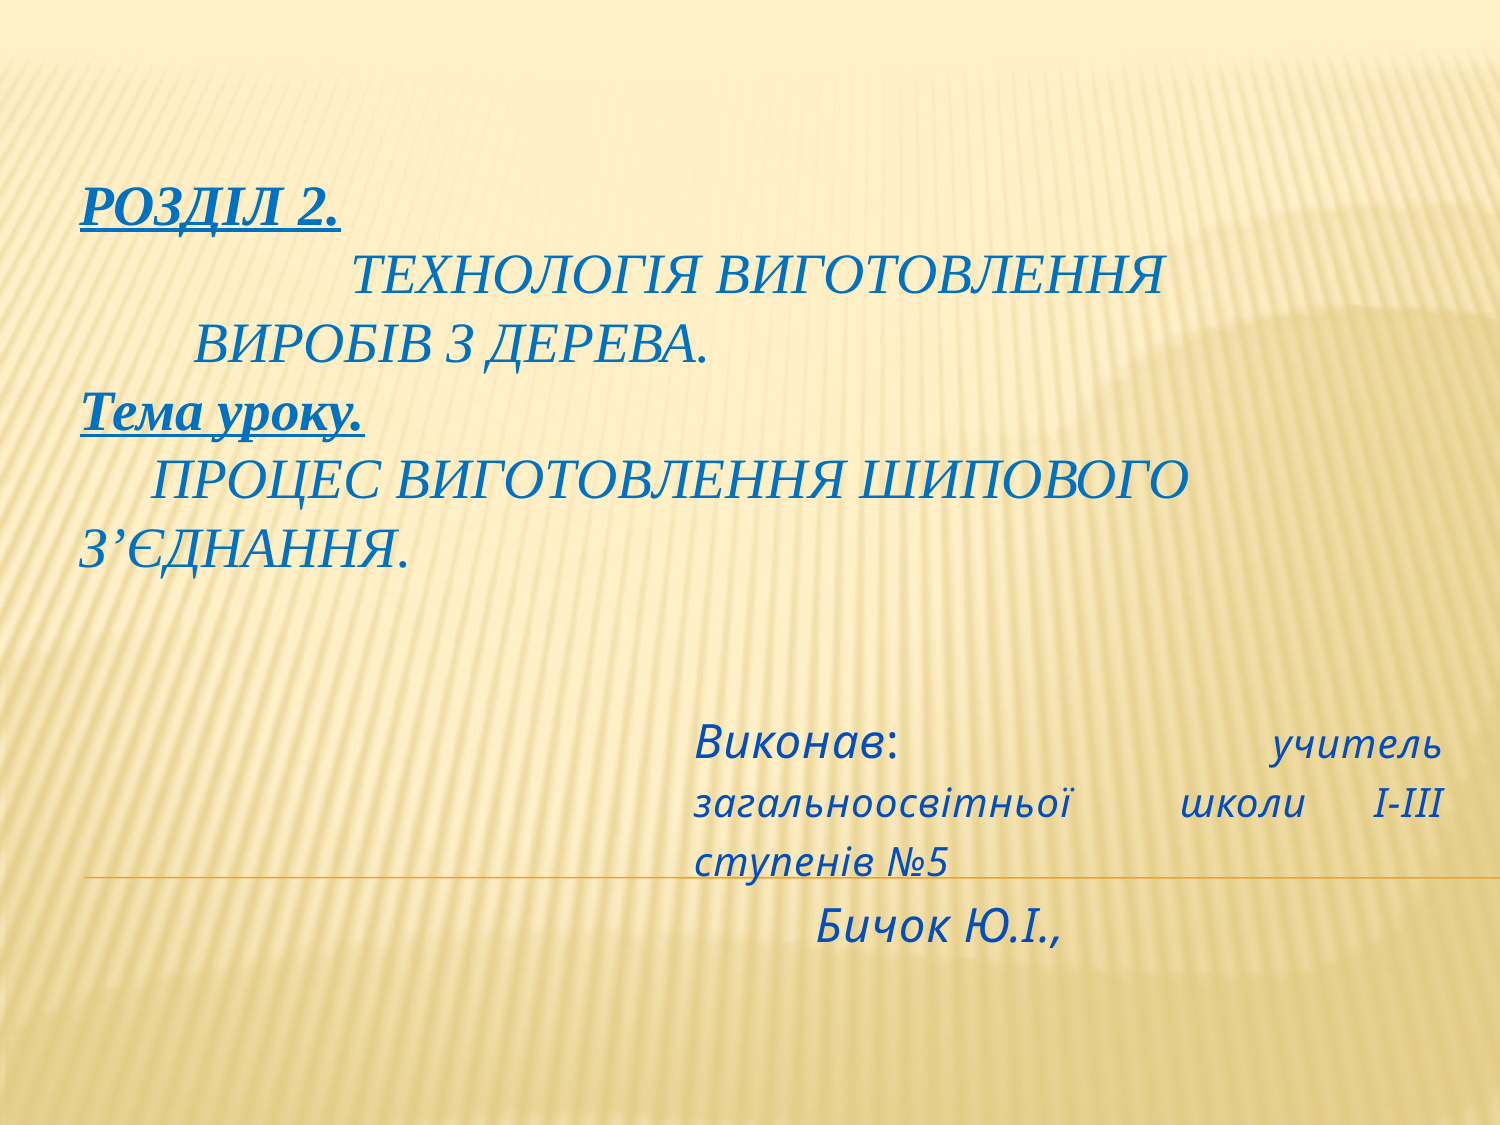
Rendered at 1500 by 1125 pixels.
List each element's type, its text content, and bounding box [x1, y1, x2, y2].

subtitle Виконав: учитель загальноосвітньої школи І-ІІІ ступенів №5 Бичок Ю.І., [679, 692, 1460, 965]
title Розділ 2. Технологія виготовлення виробів з дерева. Тема уроку. Процес виготовлення шипового зʼєднання. [64, 160, 1453, 657]
